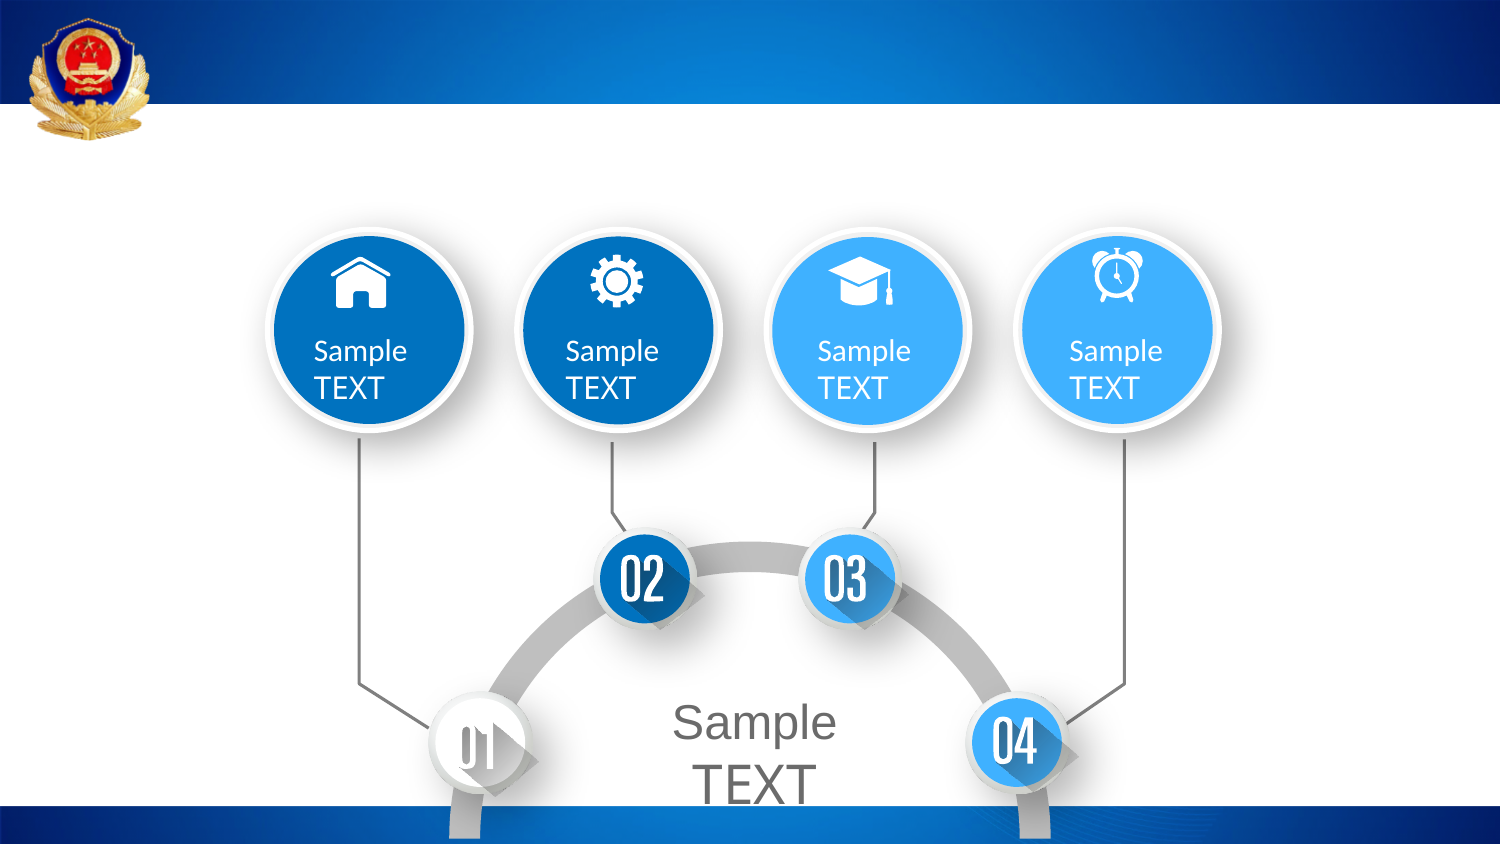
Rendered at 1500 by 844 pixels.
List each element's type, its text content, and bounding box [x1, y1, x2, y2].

text_box [447, 831, 482, 840]
text_box [732, 540, 792, 577]
text_box [492, 589, 585, 684]
text_box [863, 470, 877, 518]
text_box [937, 610, 1008, 688]
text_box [965, 691, 1079, 794]
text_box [267, 229, 472, 431]
text_box Sample TEXT [660, 684, 850, 821]
picture [0, 0, 1500, 141]
text_box [610, 469, 624, 523]
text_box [516, 229, 721, 431]
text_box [1015, 229, 1220, 431]
picture [0, 807, 1500, 844]
text_box [357, 468, 422, 725]
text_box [765, 229, 971, 431]
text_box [428, 691, 539, 797]
text_box [1069, 470, 1126, 702]
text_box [798, 527, 909, 631]
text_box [592, 527, 705, 631]
